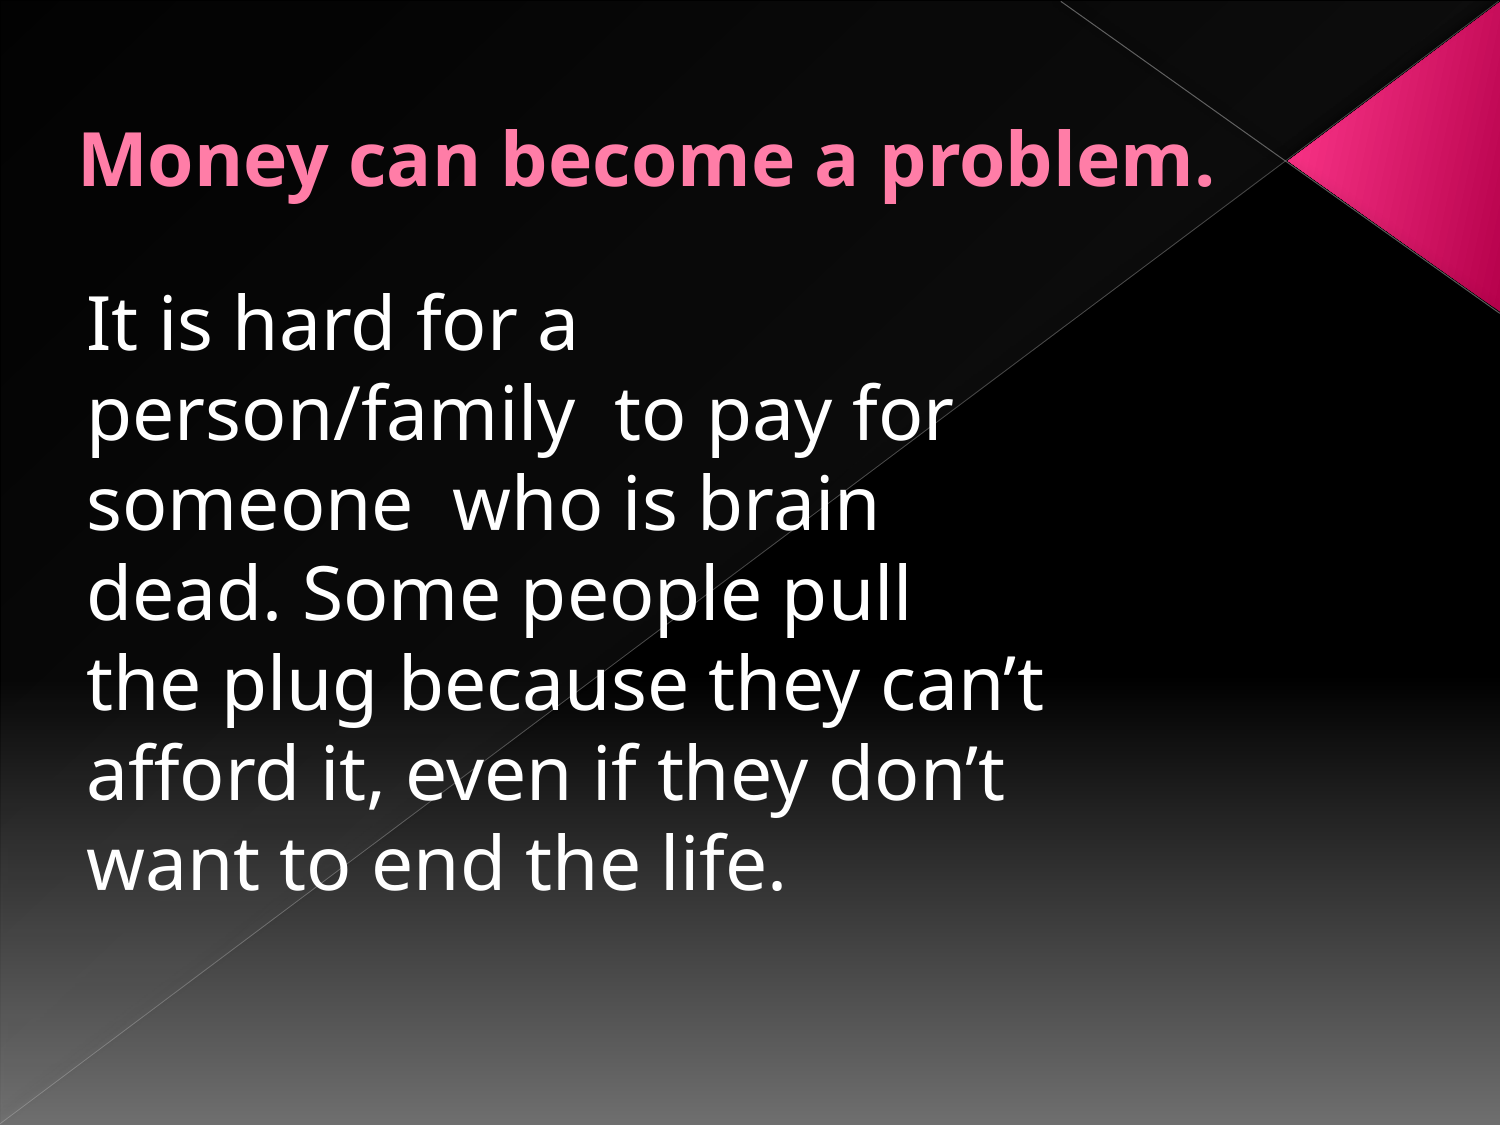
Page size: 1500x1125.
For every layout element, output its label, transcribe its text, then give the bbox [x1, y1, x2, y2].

title Money can become a problem. [62, 44, 1250, 268]
list It is hard for a person/family to pay for someone who is brain dead. Some people pull the plug because they can’t afford it, even if they don’t want to end the life. [62, 267, 1063, 963]
